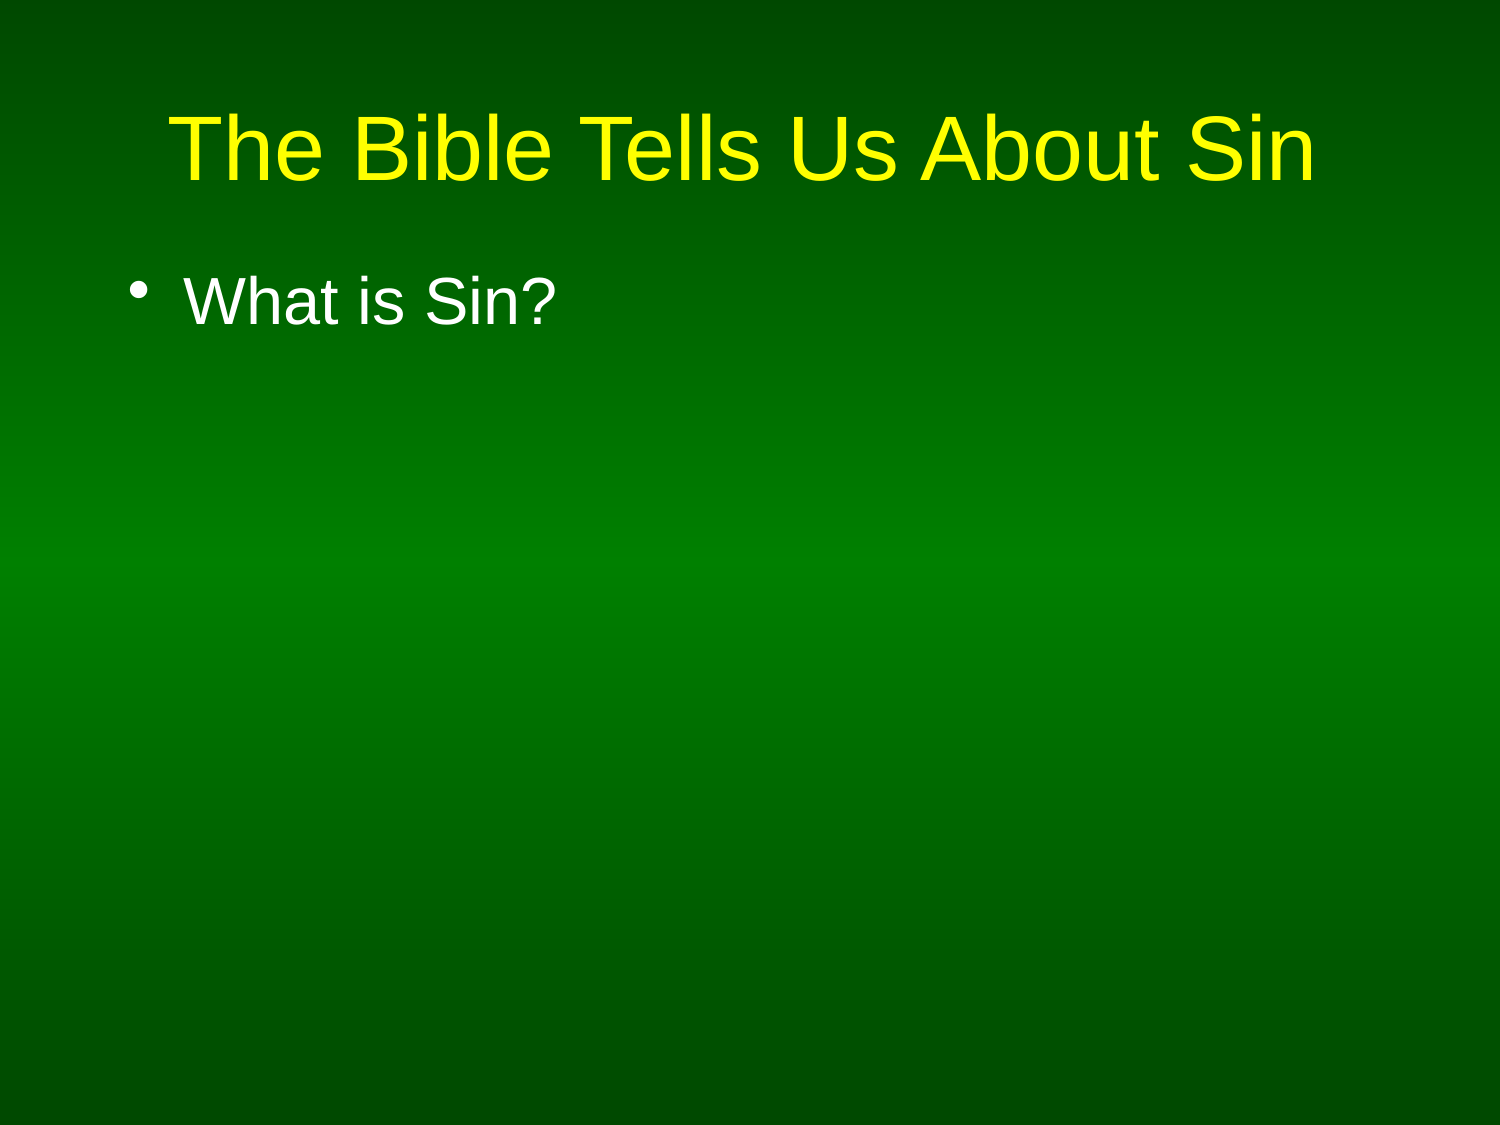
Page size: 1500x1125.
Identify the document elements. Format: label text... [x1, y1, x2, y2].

list What is Sin? [112, 249, 1450, 338]
title The Bible Tells Us About Sin [50, 50, 1438, 238]
